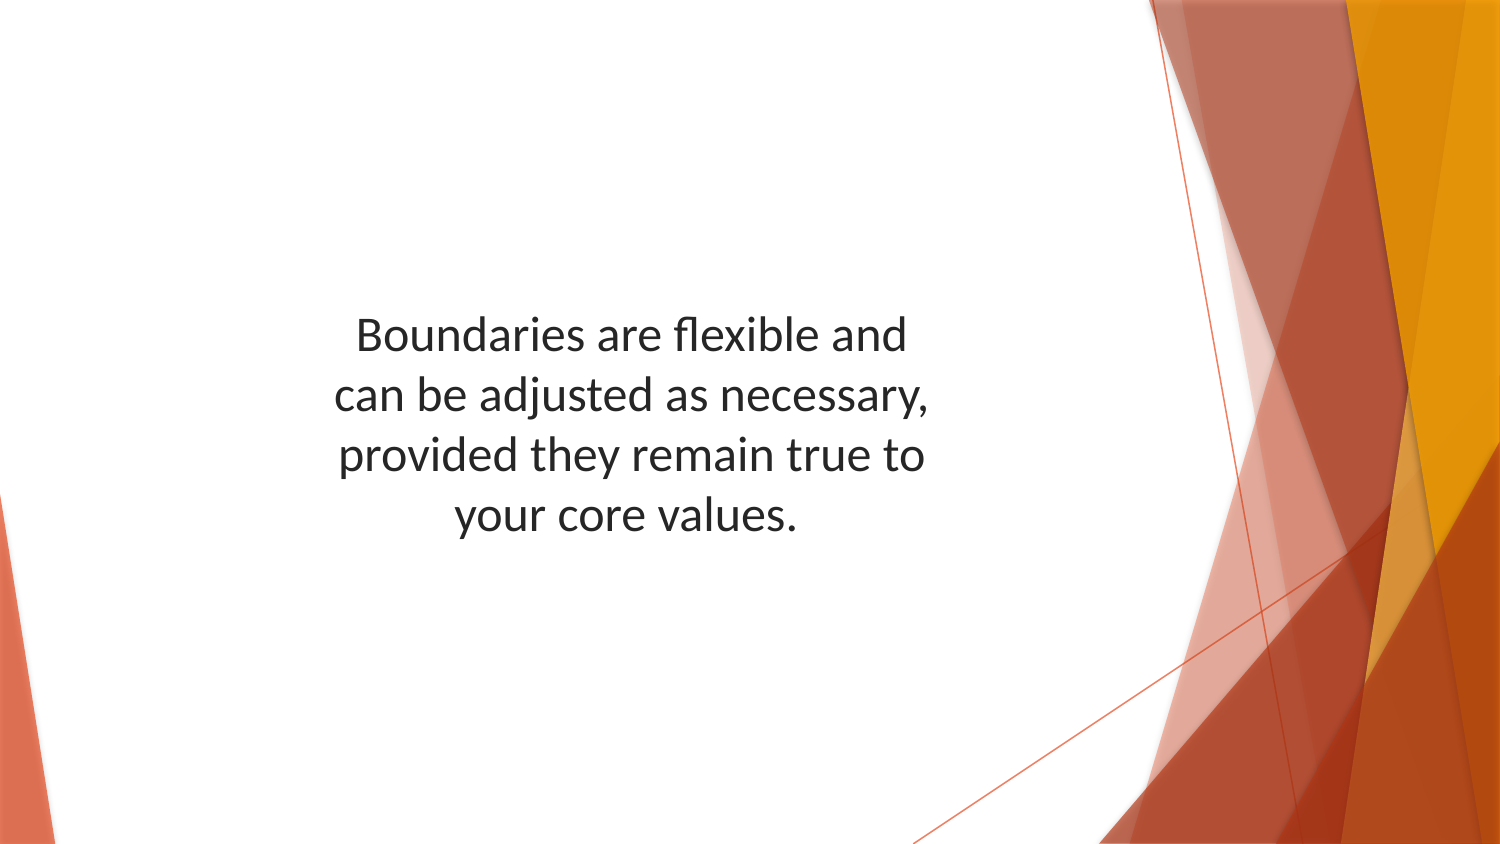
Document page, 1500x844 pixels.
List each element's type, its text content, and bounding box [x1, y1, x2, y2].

list Boundaries are flexible and can be adjusted as necessary, provided they remain true to your core values. [301, 197, 963, 647]
